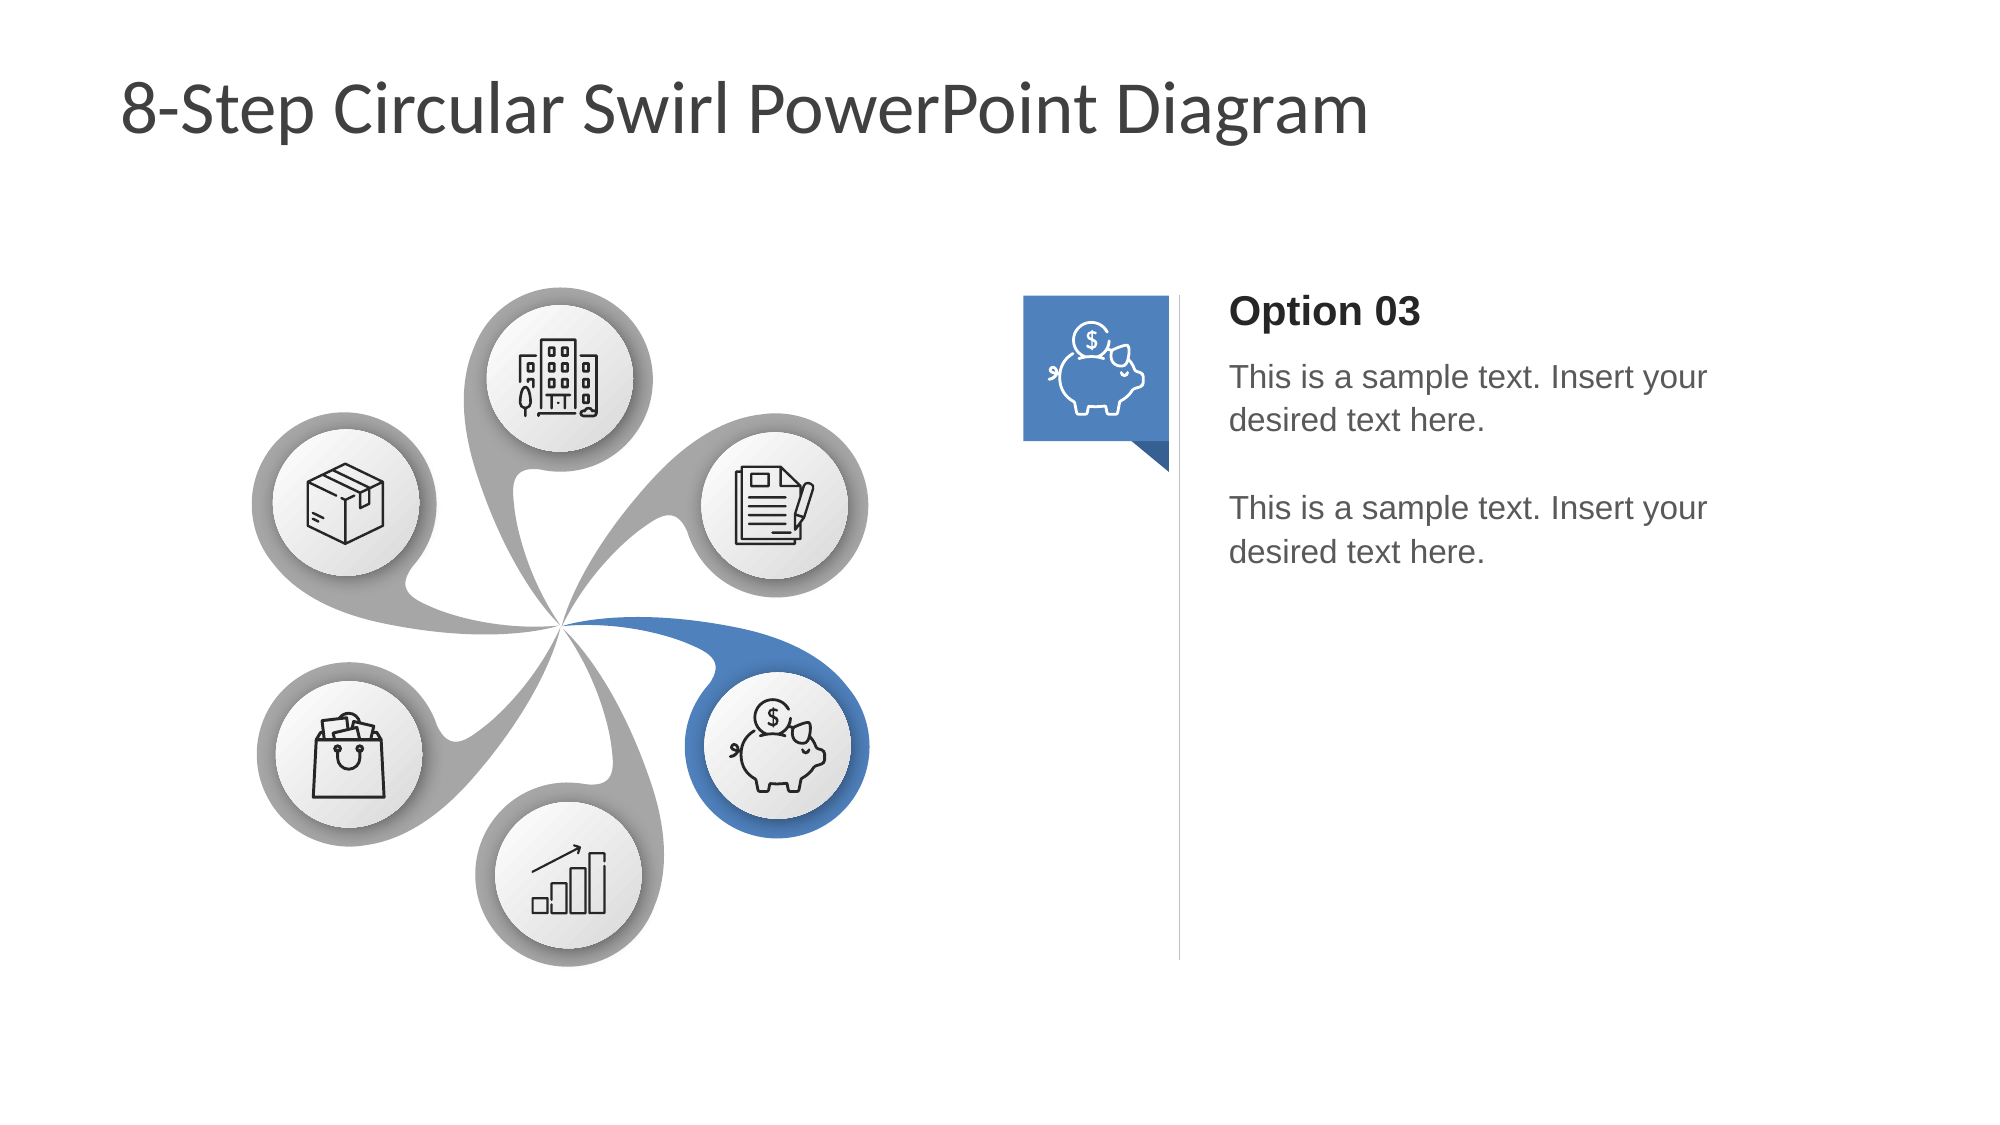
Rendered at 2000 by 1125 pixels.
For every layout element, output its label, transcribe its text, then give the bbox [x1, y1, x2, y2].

text_box [1130, 413, 1172, 474]
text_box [1047, 320, 1145, 416]
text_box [734, 465, 816, 546]
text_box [518, 338, 599, 418]
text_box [728, 697, 827, 794]
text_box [531, 843, 606, 915]
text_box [306, 462, 385, 546]
title 8-Step Circular Swirl PowerPoint Diagram [99, 45, 1900, 162]
text_box [1021, 293, 1171, 443]
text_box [311, 711, 386, 799]
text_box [243, 287, 882, 969]
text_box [1228, 275, 1827, 578]
